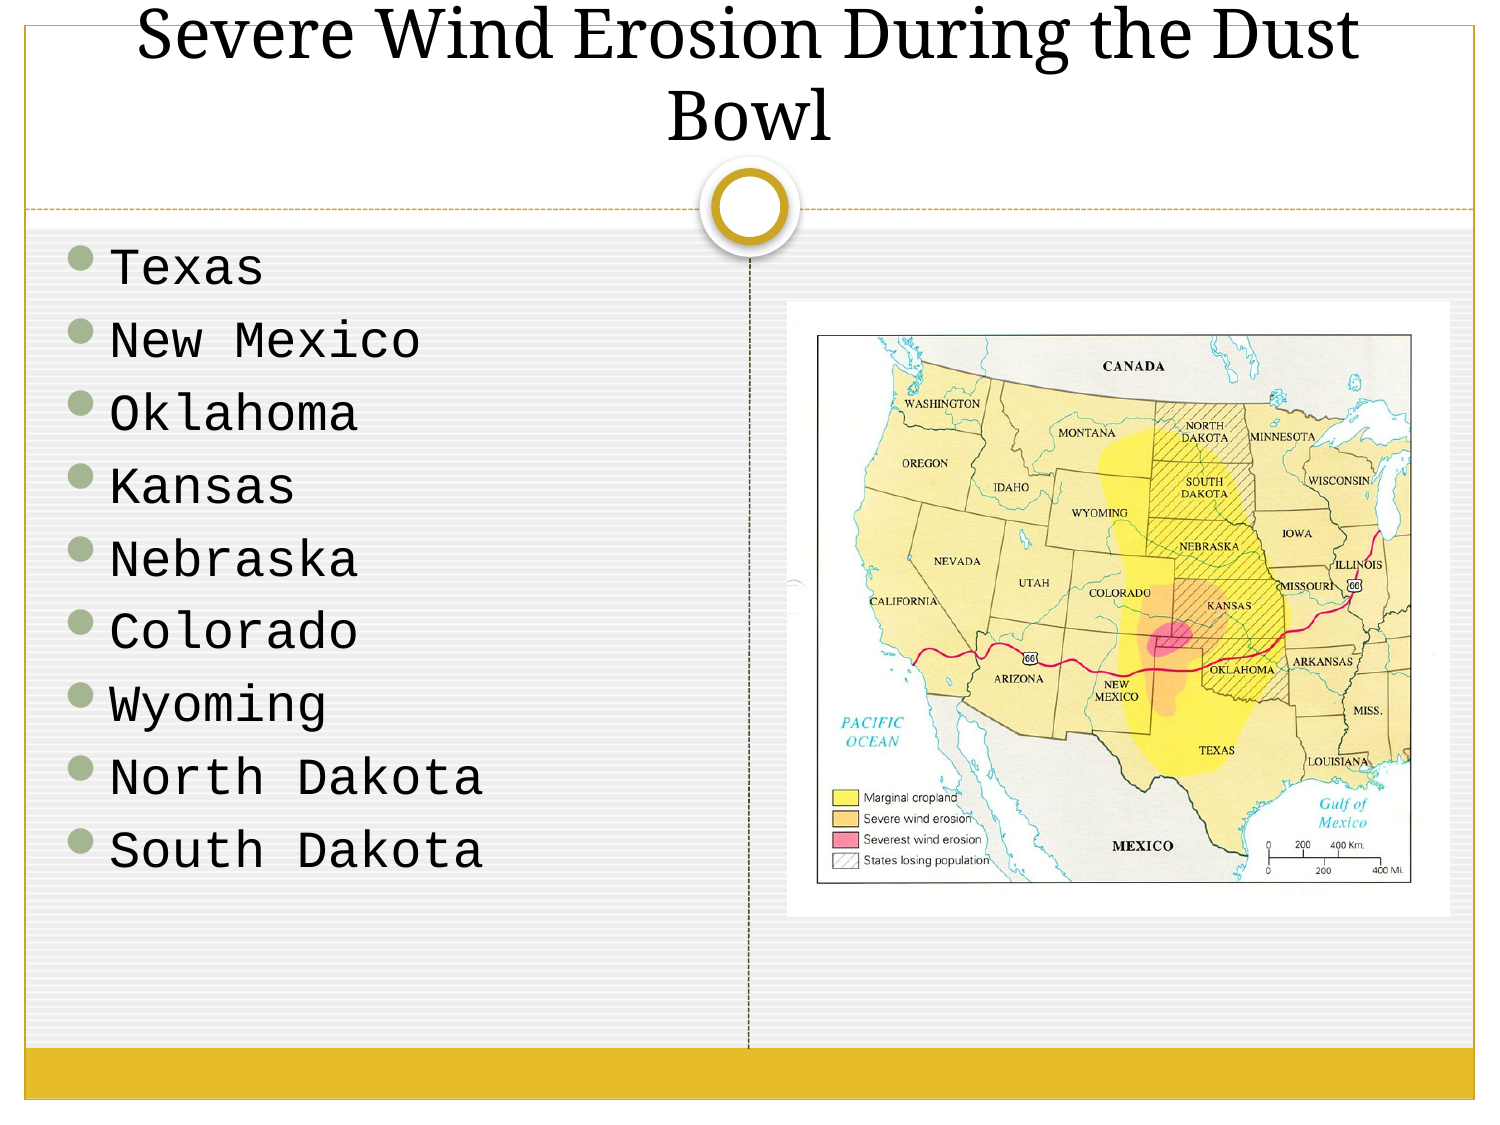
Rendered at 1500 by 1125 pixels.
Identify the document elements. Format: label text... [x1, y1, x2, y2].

list Texas New Mexico Oklahoma Kansas Nebraska Colorado Wyoming North Dakota South Dakota [49, 224, 712, 993]
title Severe Wind Erosion During the Dust Bowl [49, 37, 1450, 162]
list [787, 301, 1451, 917]
